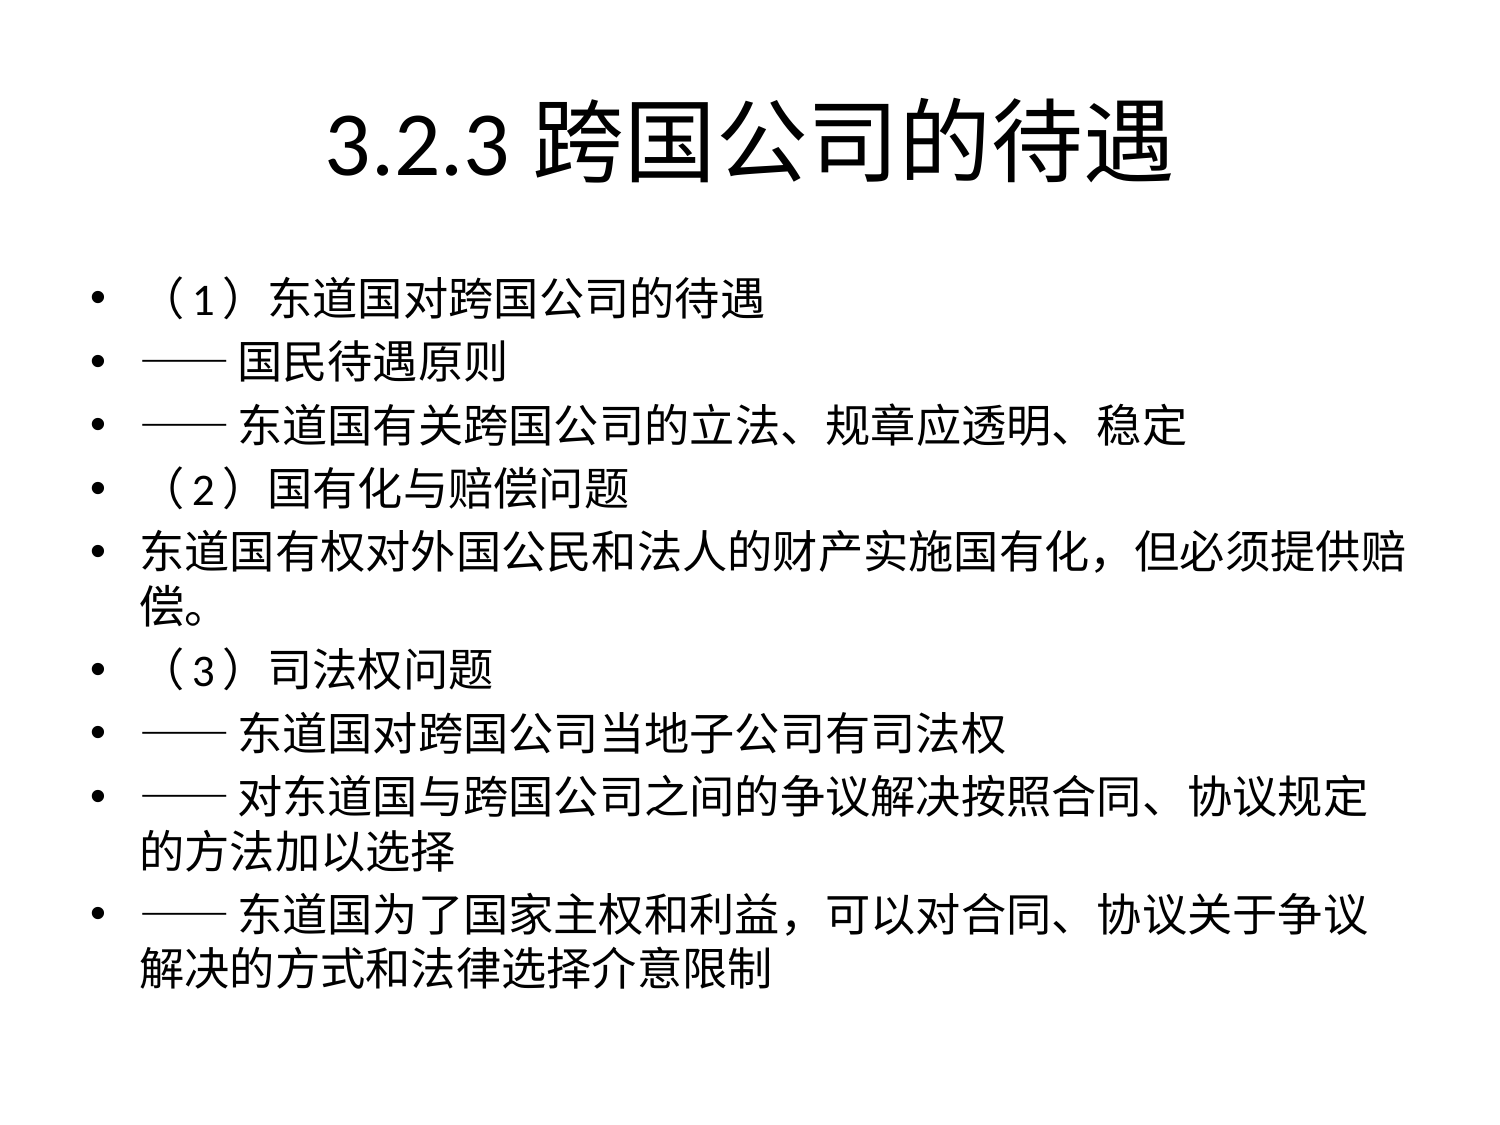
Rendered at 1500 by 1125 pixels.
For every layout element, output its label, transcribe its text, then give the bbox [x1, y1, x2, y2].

title 3.2.3跨国公司的待遇 [75, 45, 1425, 233]
list （1）东道国对跨国公司的待遇 ——国民待遇原则 ——东道国有关跨国公司的立法、规章应透明、稳定 （2）国有化与赔偿问题 东道国有权对外国公民和法人的财产实施国有化，但必须提供赔偿。 （3）司法权问题 ——东道国对跨国公司当地子公司有司法权 ——对东道国与跨国公司之间的争议解决按照合同、协议规定的方法加以选择 ——东道国为了国家主权和利益，可以对合同、协议关于争议解决的方式和法律选择介意限制 [75, 262, 1425, 1005]
